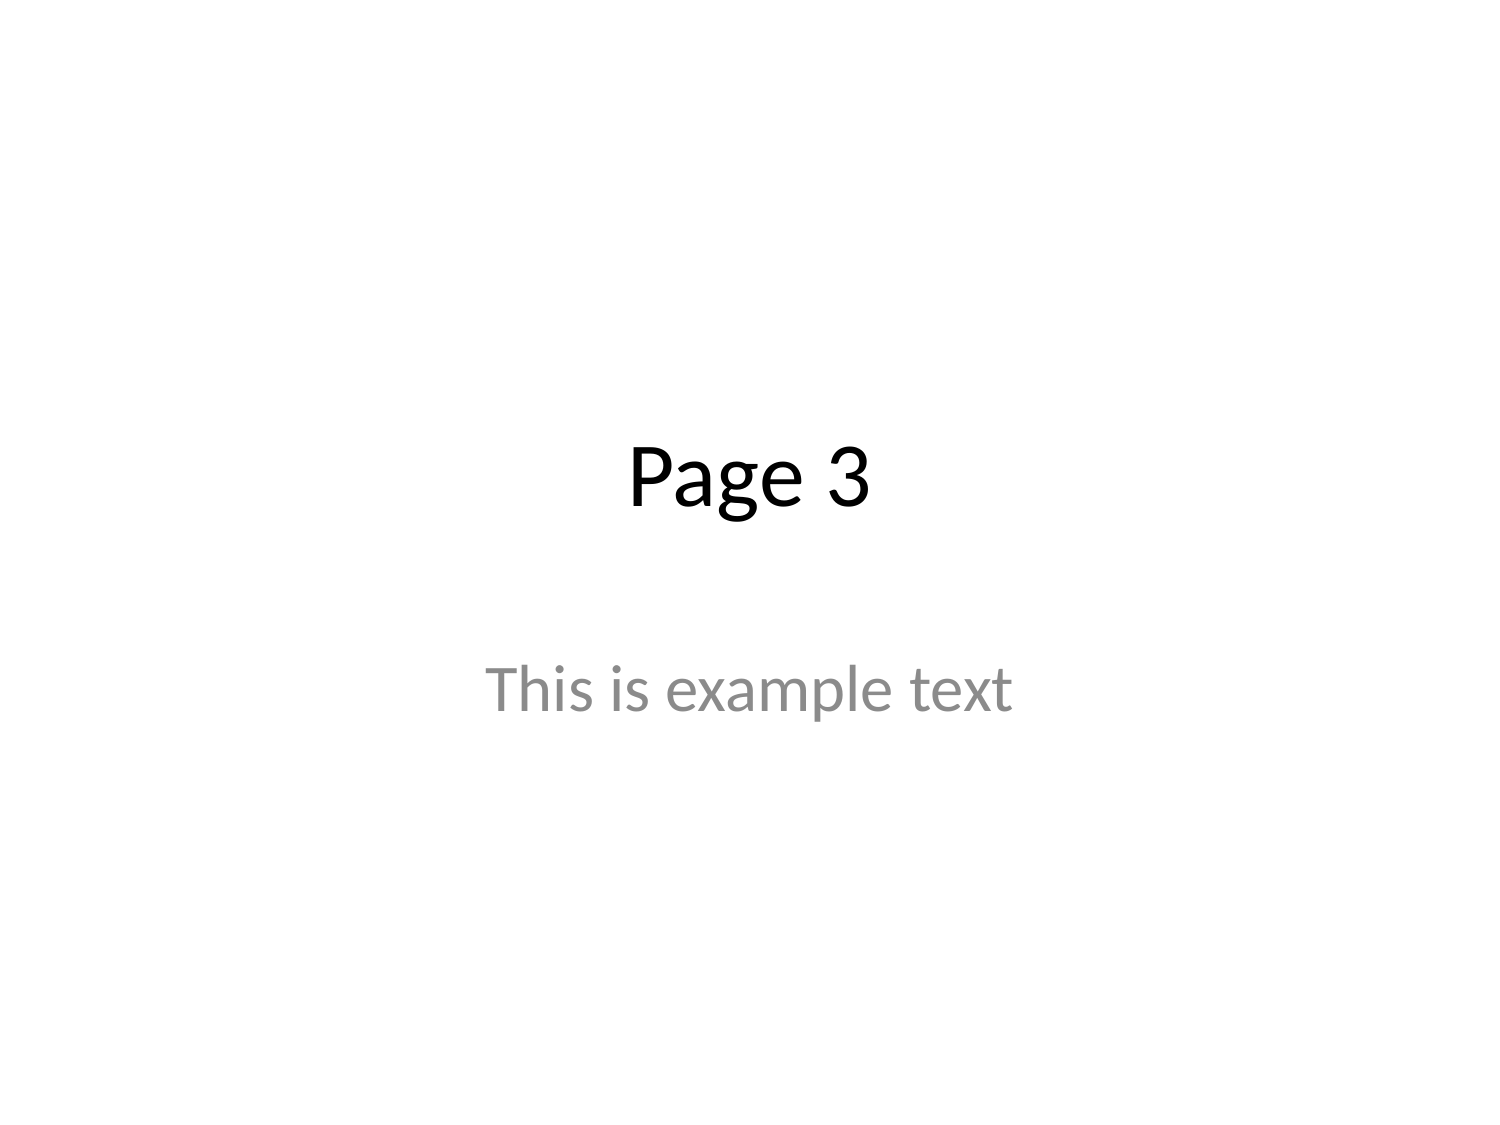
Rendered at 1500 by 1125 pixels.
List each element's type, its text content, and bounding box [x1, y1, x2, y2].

title Page 3 [112, 349, 1388, 591]
subtitle This is example text [225, 637, 1275, 925]
